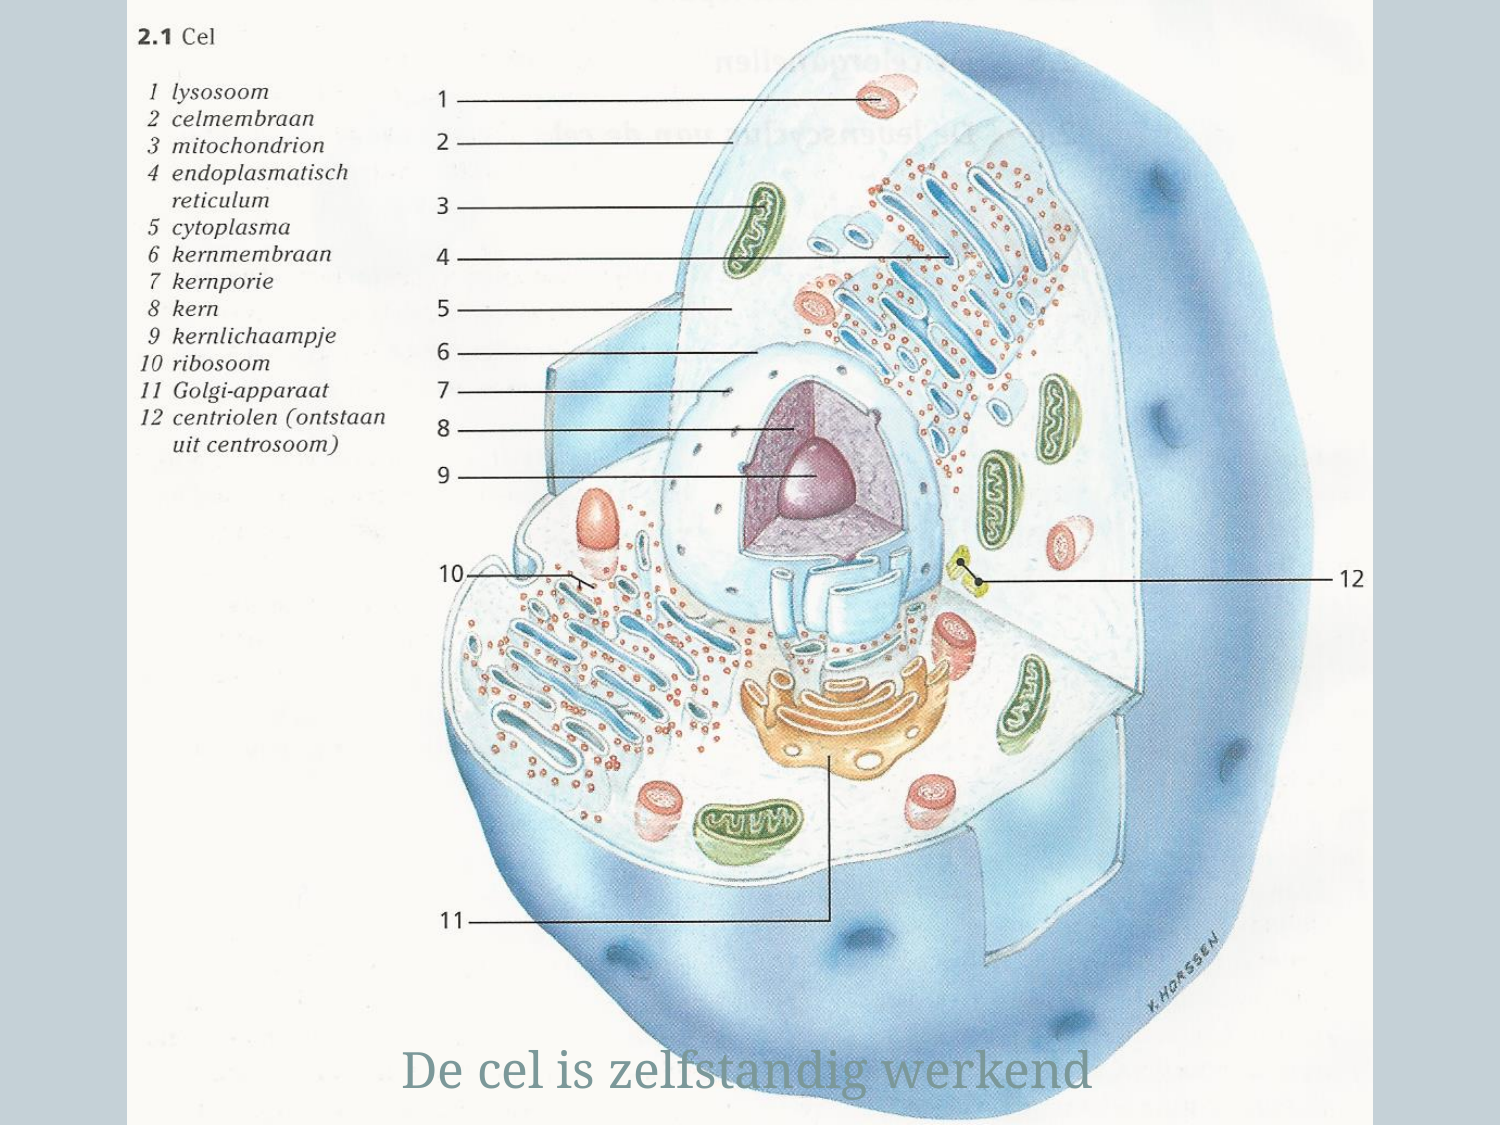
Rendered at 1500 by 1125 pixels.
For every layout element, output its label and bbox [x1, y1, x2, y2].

picture [127, 0, 1373, 1125]
